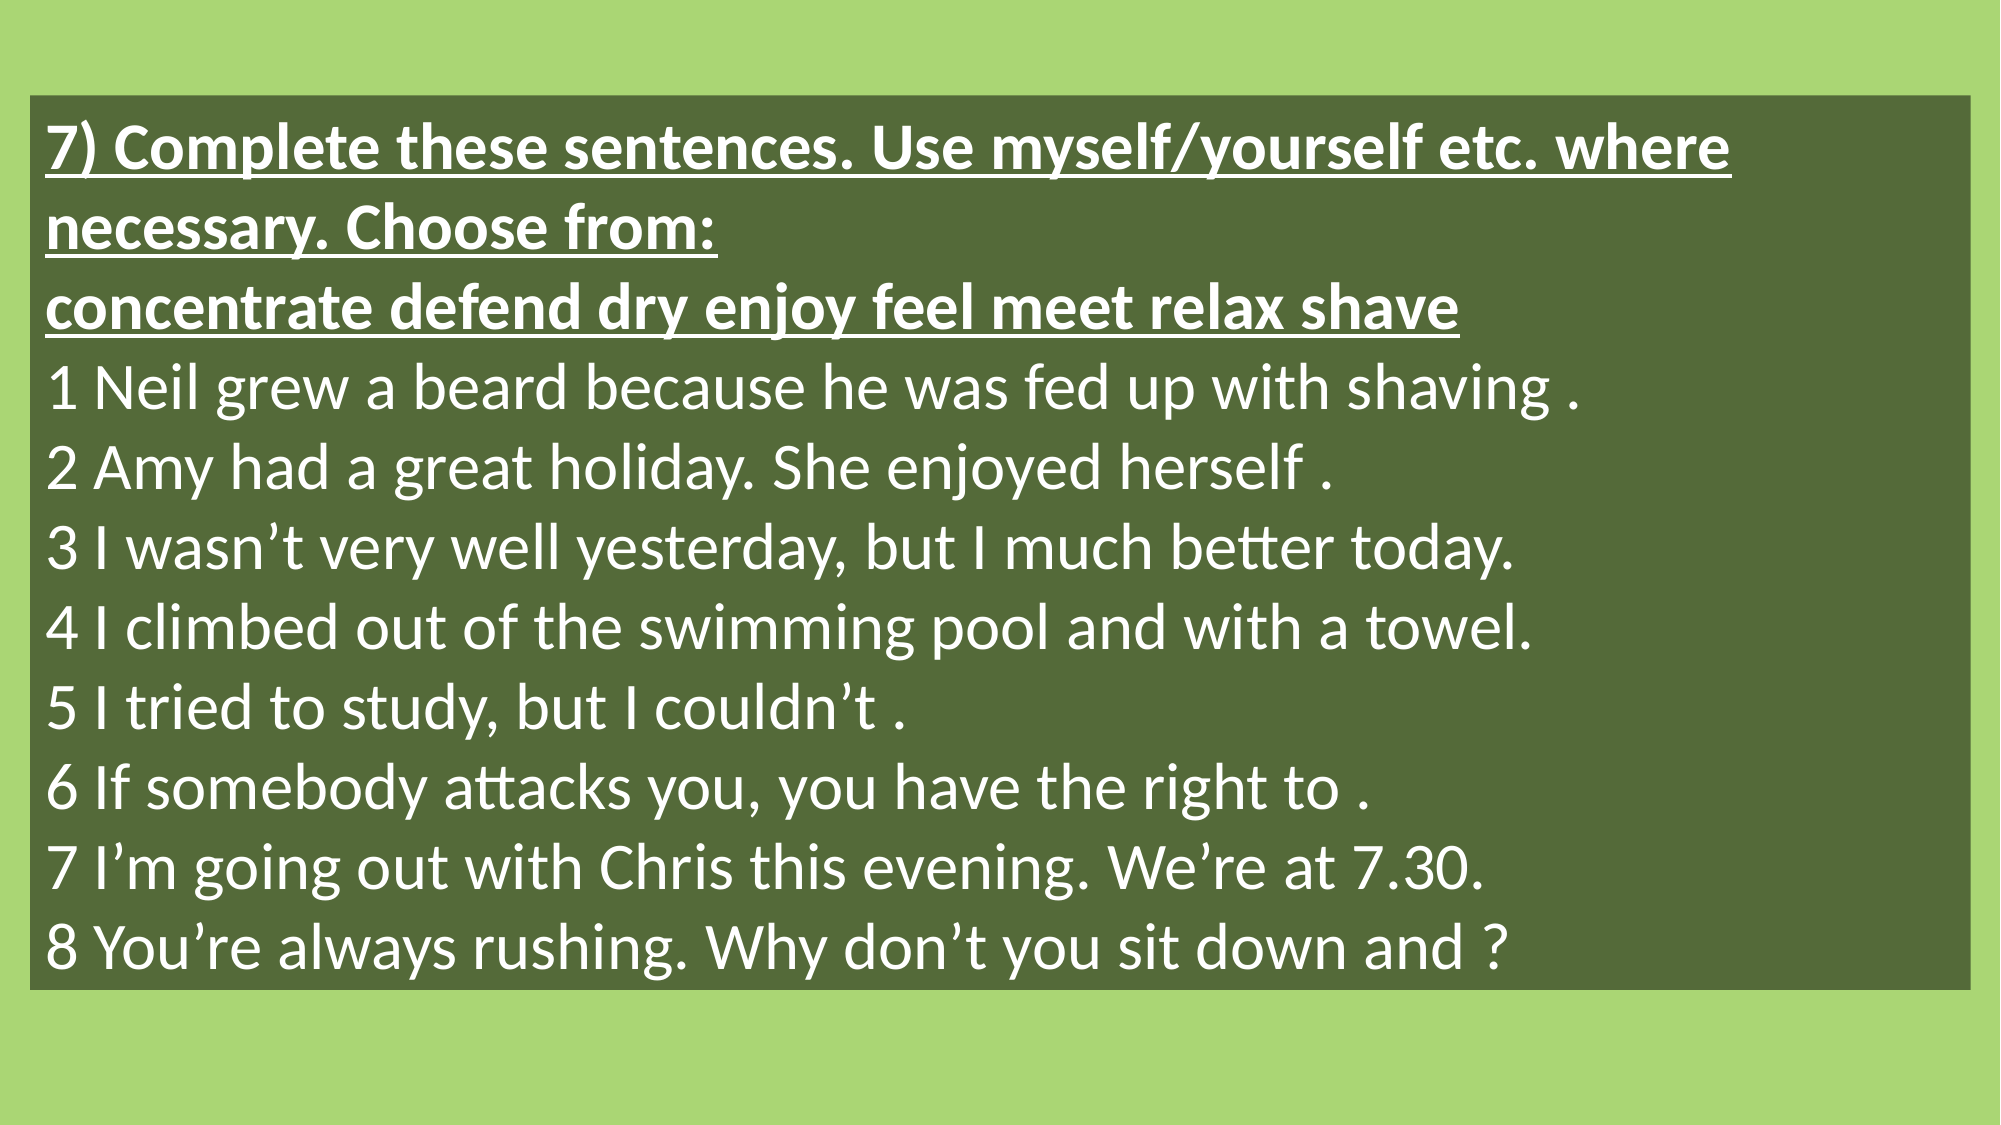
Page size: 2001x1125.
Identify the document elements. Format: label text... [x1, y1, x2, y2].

text_box 7) Complete these sentences. Use myself/yourself etc. where necessary. Choose from: concentrate defend dry enjoy feel meet relax shave 1 Neil grew a beard because he was fed up with shaving . 2 Amy had a great holiday. She enjoyed herself . 3 I wasn’t very well yesterday, but I much better today. 4 I climbed out of the swimming pool and with a towel. 5 I tried to study, but I couldn’t . 6 If somebody attacks you, you have the right to . 7 I’m going out with Chris this evening. We’re at 7.30. 8 You’re always rushing. Why don’t you sit down and ? [30, 95, 1971, 990]
